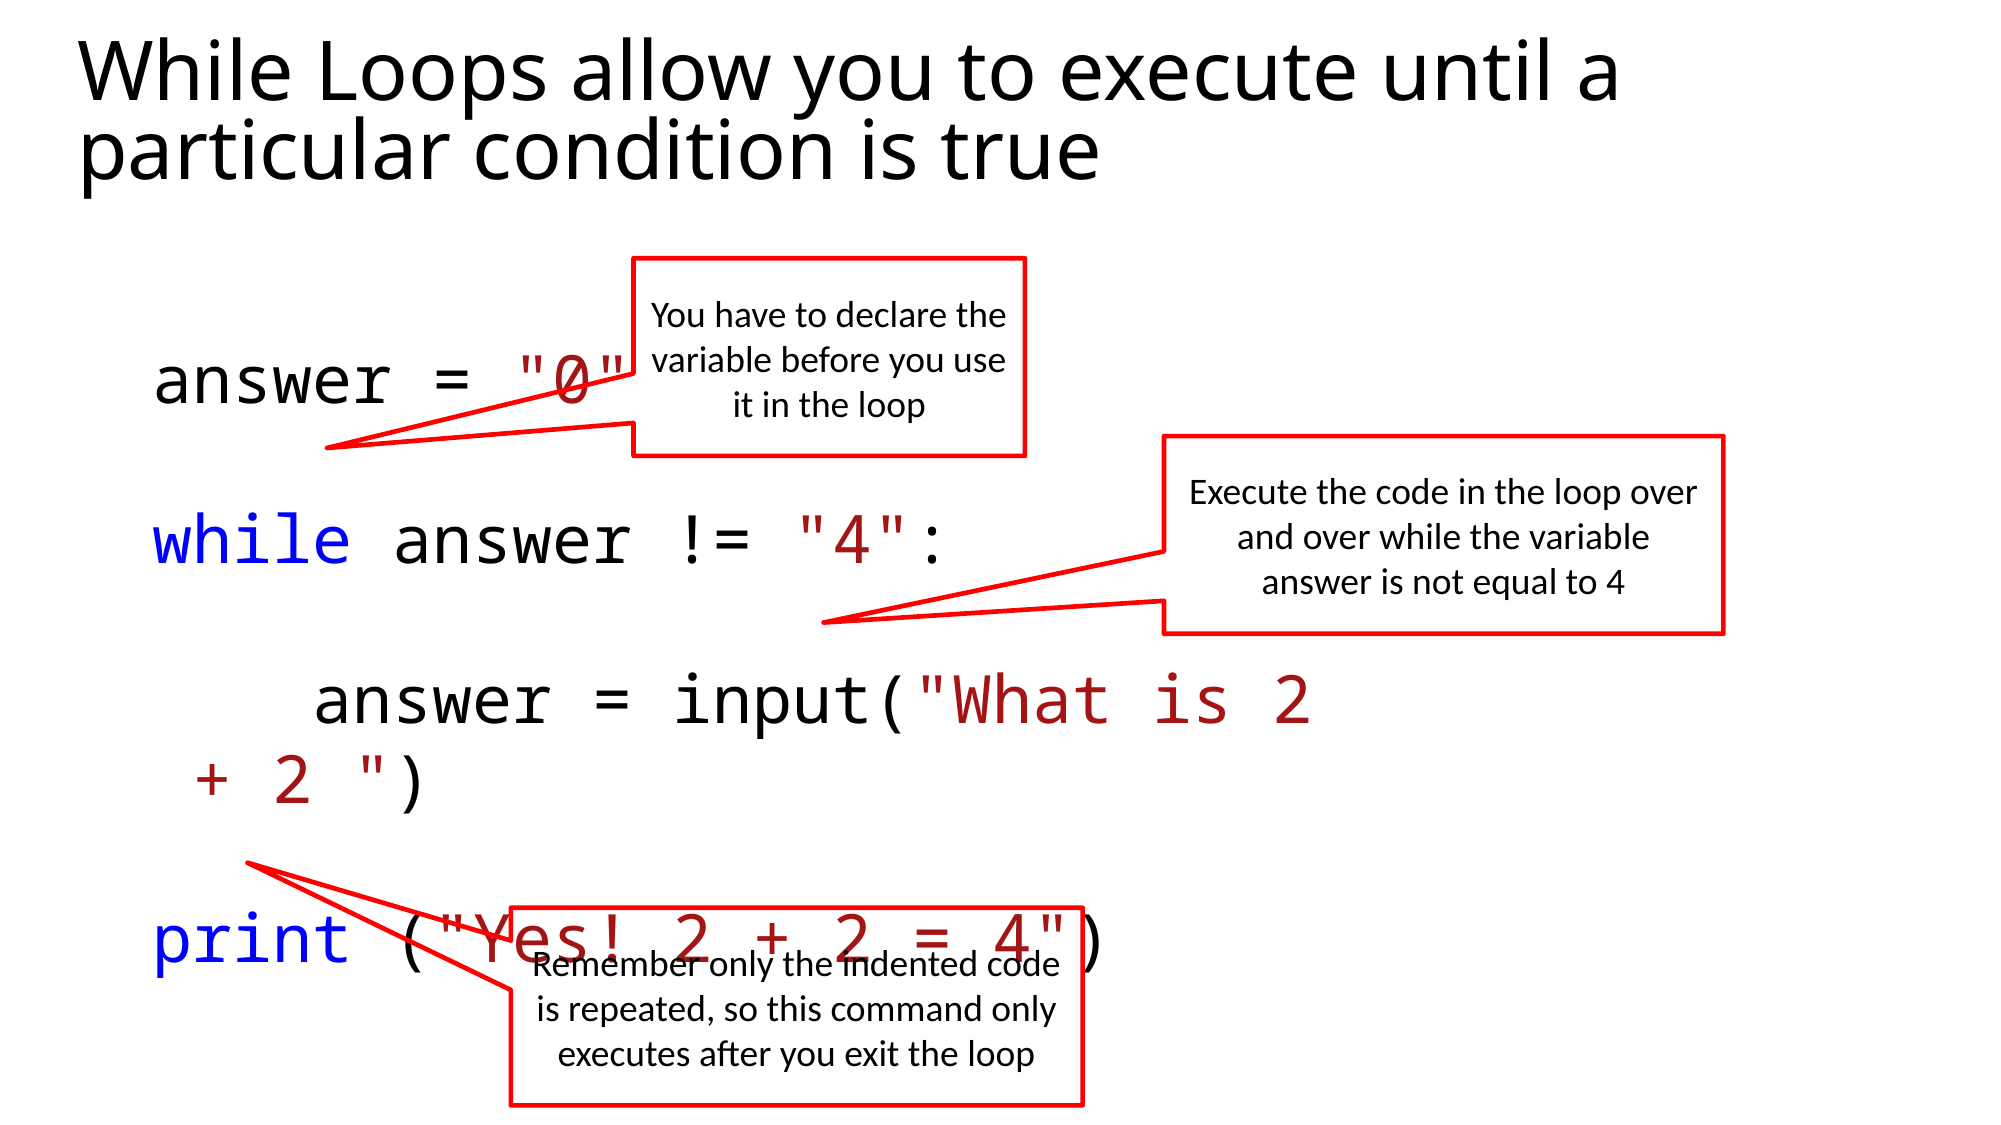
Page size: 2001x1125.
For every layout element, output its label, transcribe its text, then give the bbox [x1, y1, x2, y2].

title While Loops allow you to execute until a particular condition is true [62, 29, 1953, 205]
list answer = "0" while answer != "4": answer = input("What is 2 + 2 ") print ("Yes! 2 + 2 = 4") [137, 329, 1365, 984]
text_box Remember only the indented code is repeated, so this command only executes after you exit the loop [245, 860, 1085, 1108]
text_box You have to declare the variable before you use it in the loop [324, 256, 1027, 459]
text_box Execute the code in the loop over and over while the variable answer is not equal to 4 [821, 434, 1726, 636]
